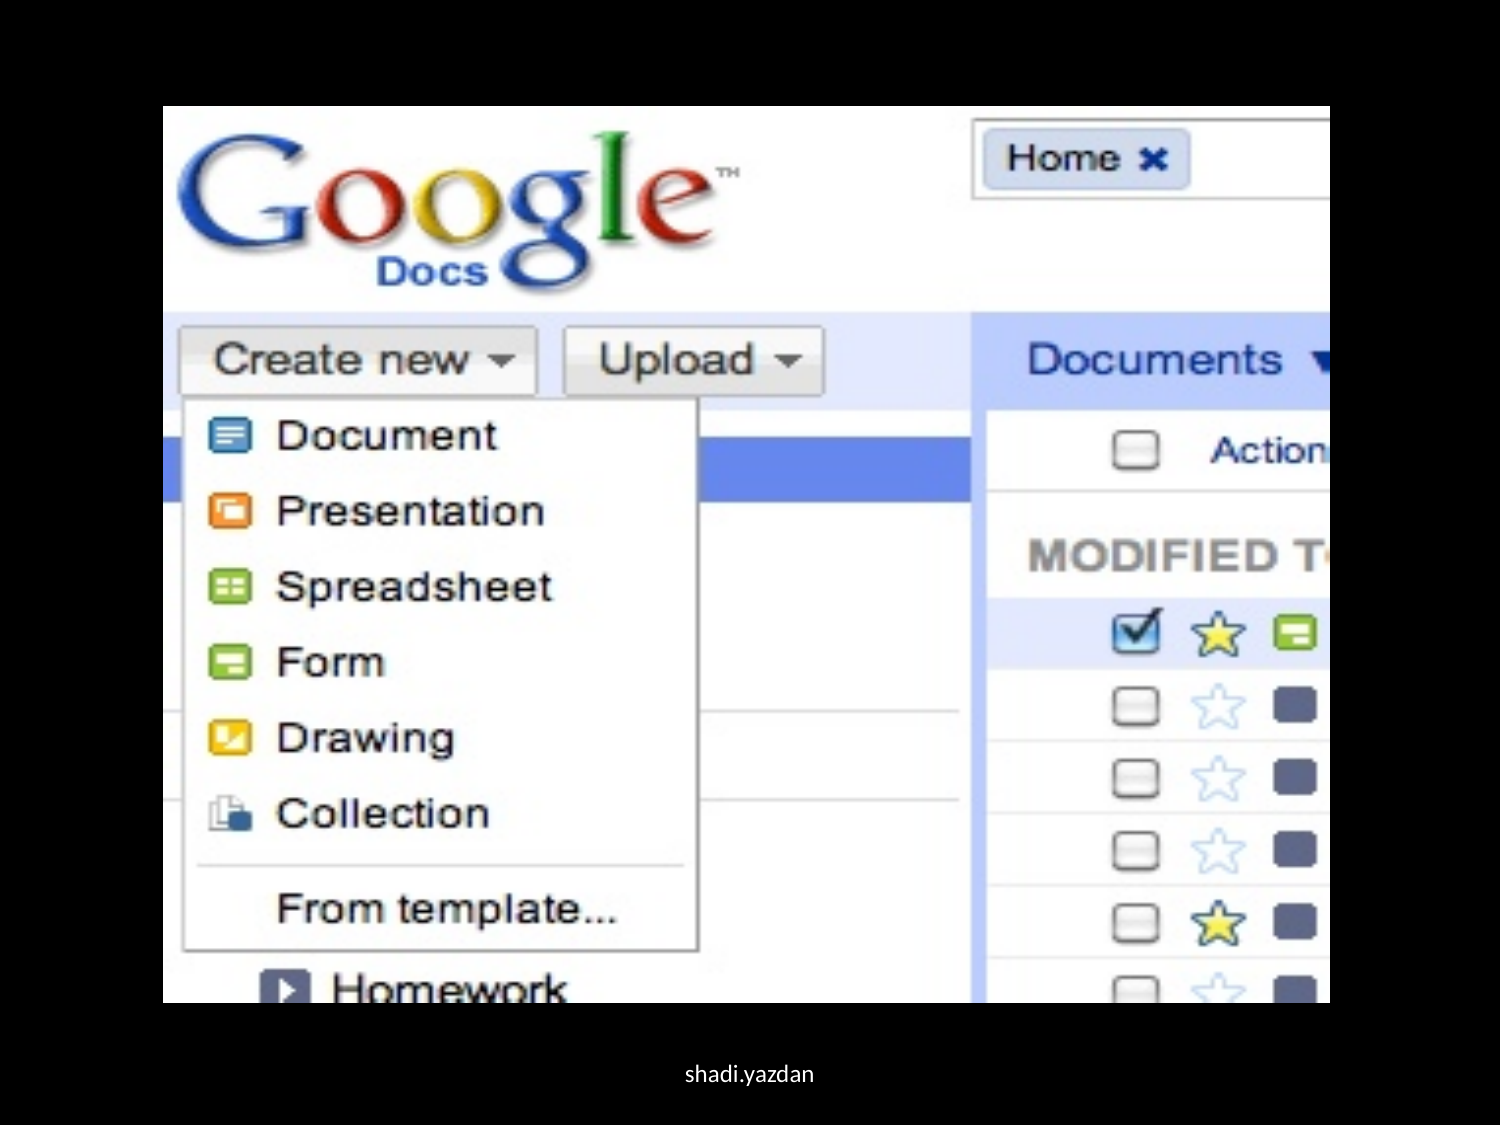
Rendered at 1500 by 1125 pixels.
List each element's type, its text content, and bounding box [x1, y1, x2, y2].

picture [163, 106, 1331, 1004]
footer shadi.yazdan [512, 1042, 988, 1103]
